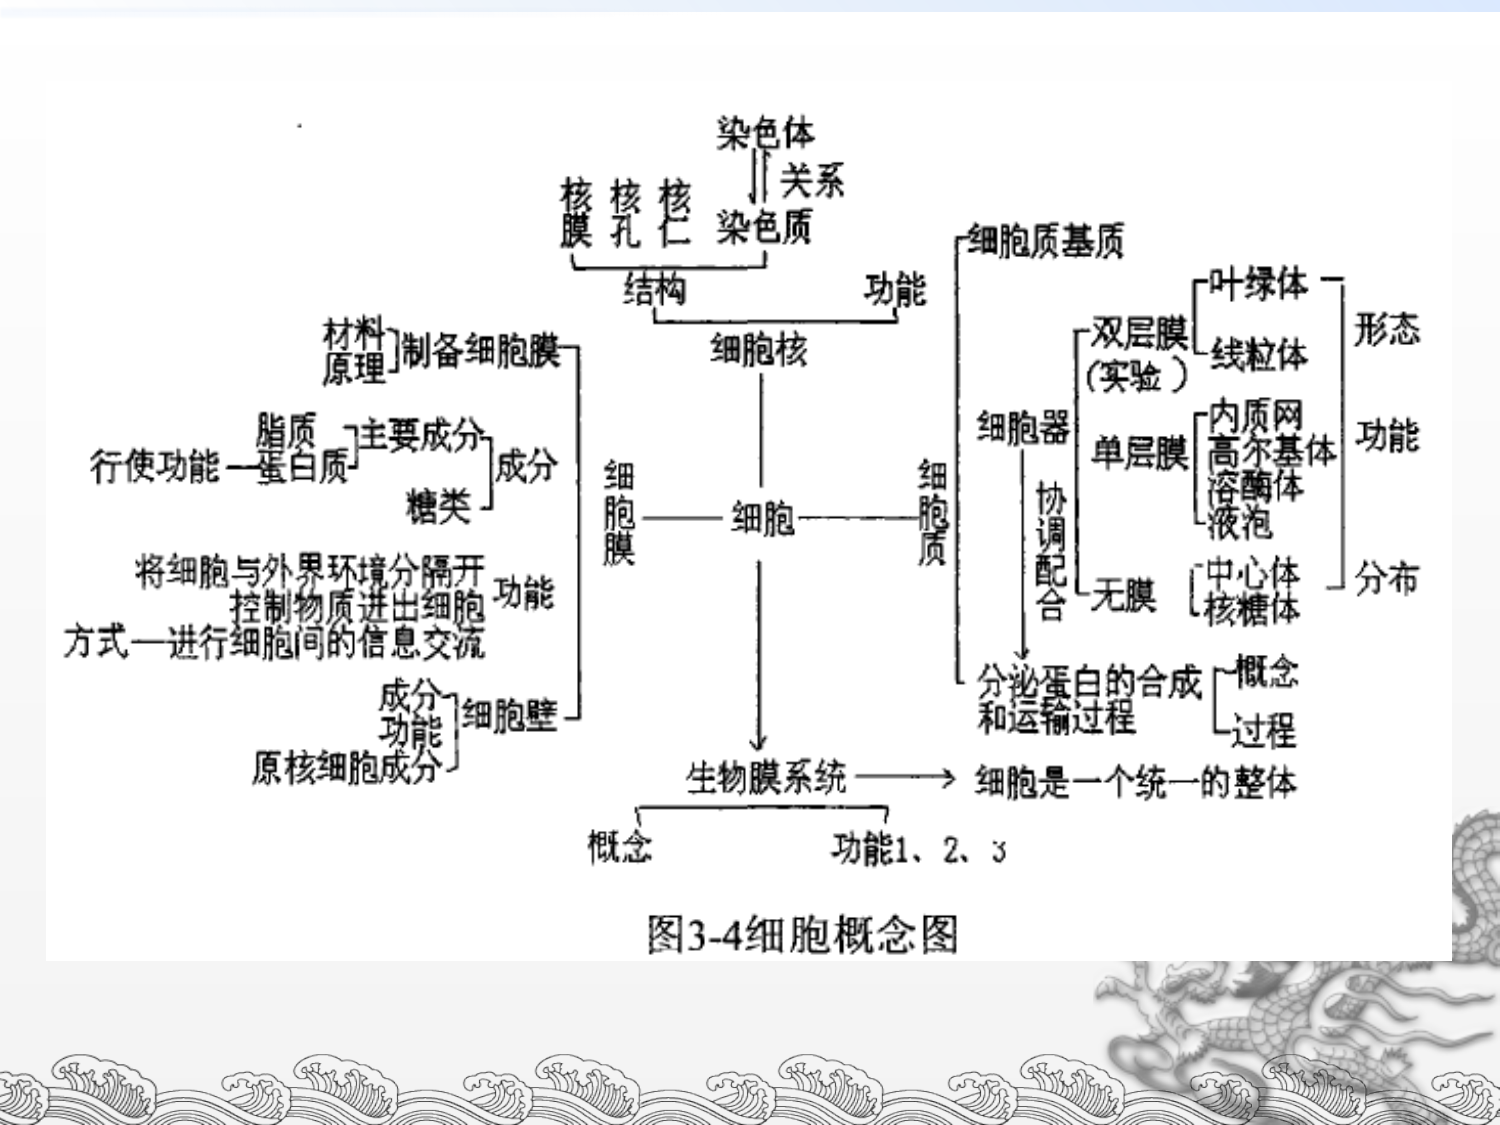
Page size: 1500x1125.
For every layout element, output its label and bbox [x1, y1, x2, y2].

picture [46, 81, 1452, 962]
